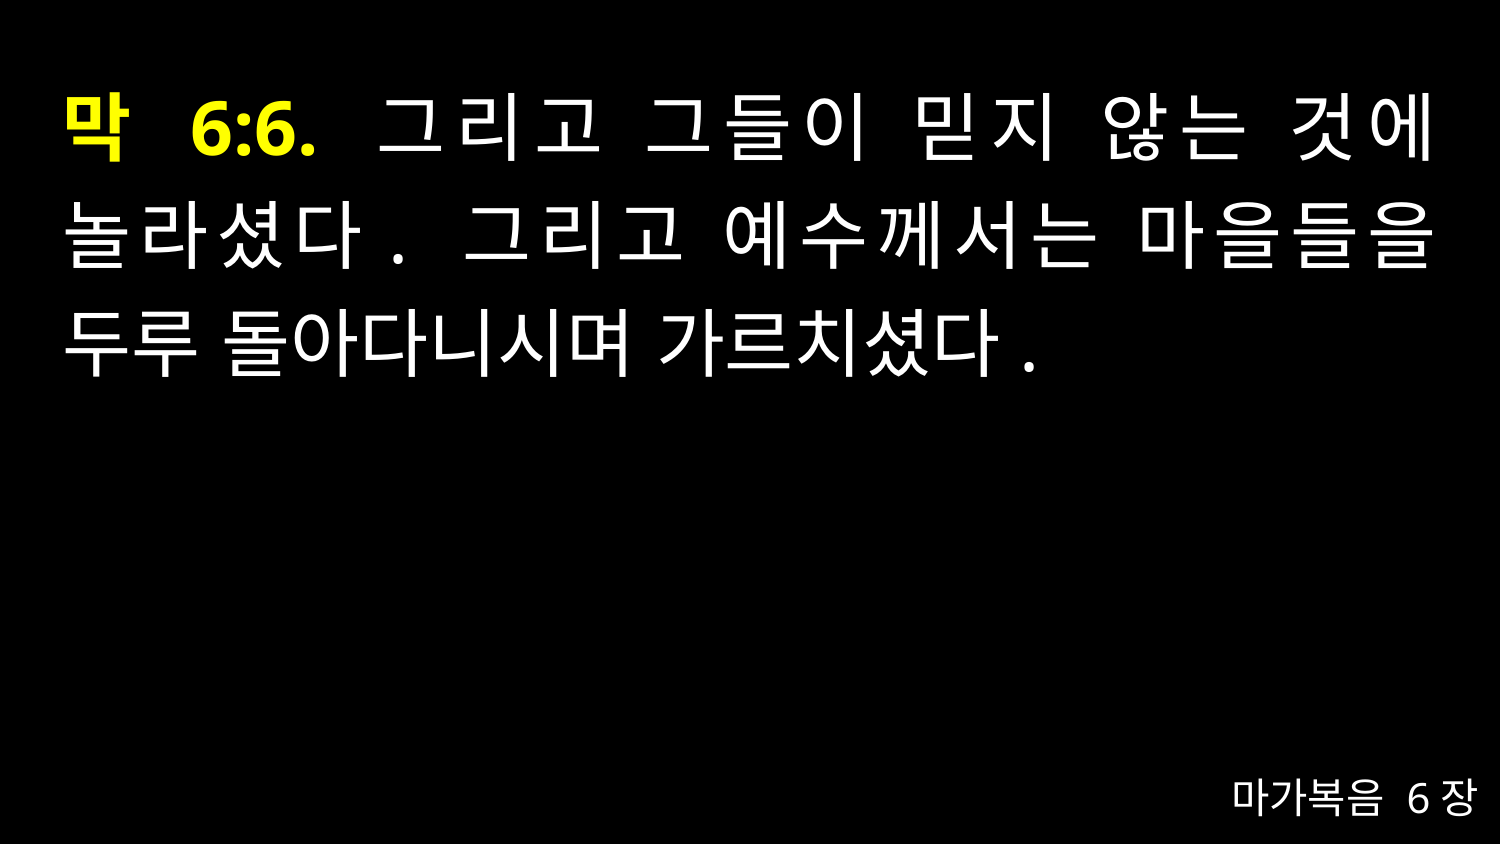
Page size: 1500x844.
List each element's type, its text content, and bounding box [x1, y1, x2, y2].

title 막 6:6. 그리고 그들이 믿지 않는 것에 놀라셨다. 그리고 예수께서는 마을들을 두루 돌아다니시며 가르치셨다. [0, 0, 1500, 844]
subtitle 마가복음 6장 [916, 770, 1500, 844]
